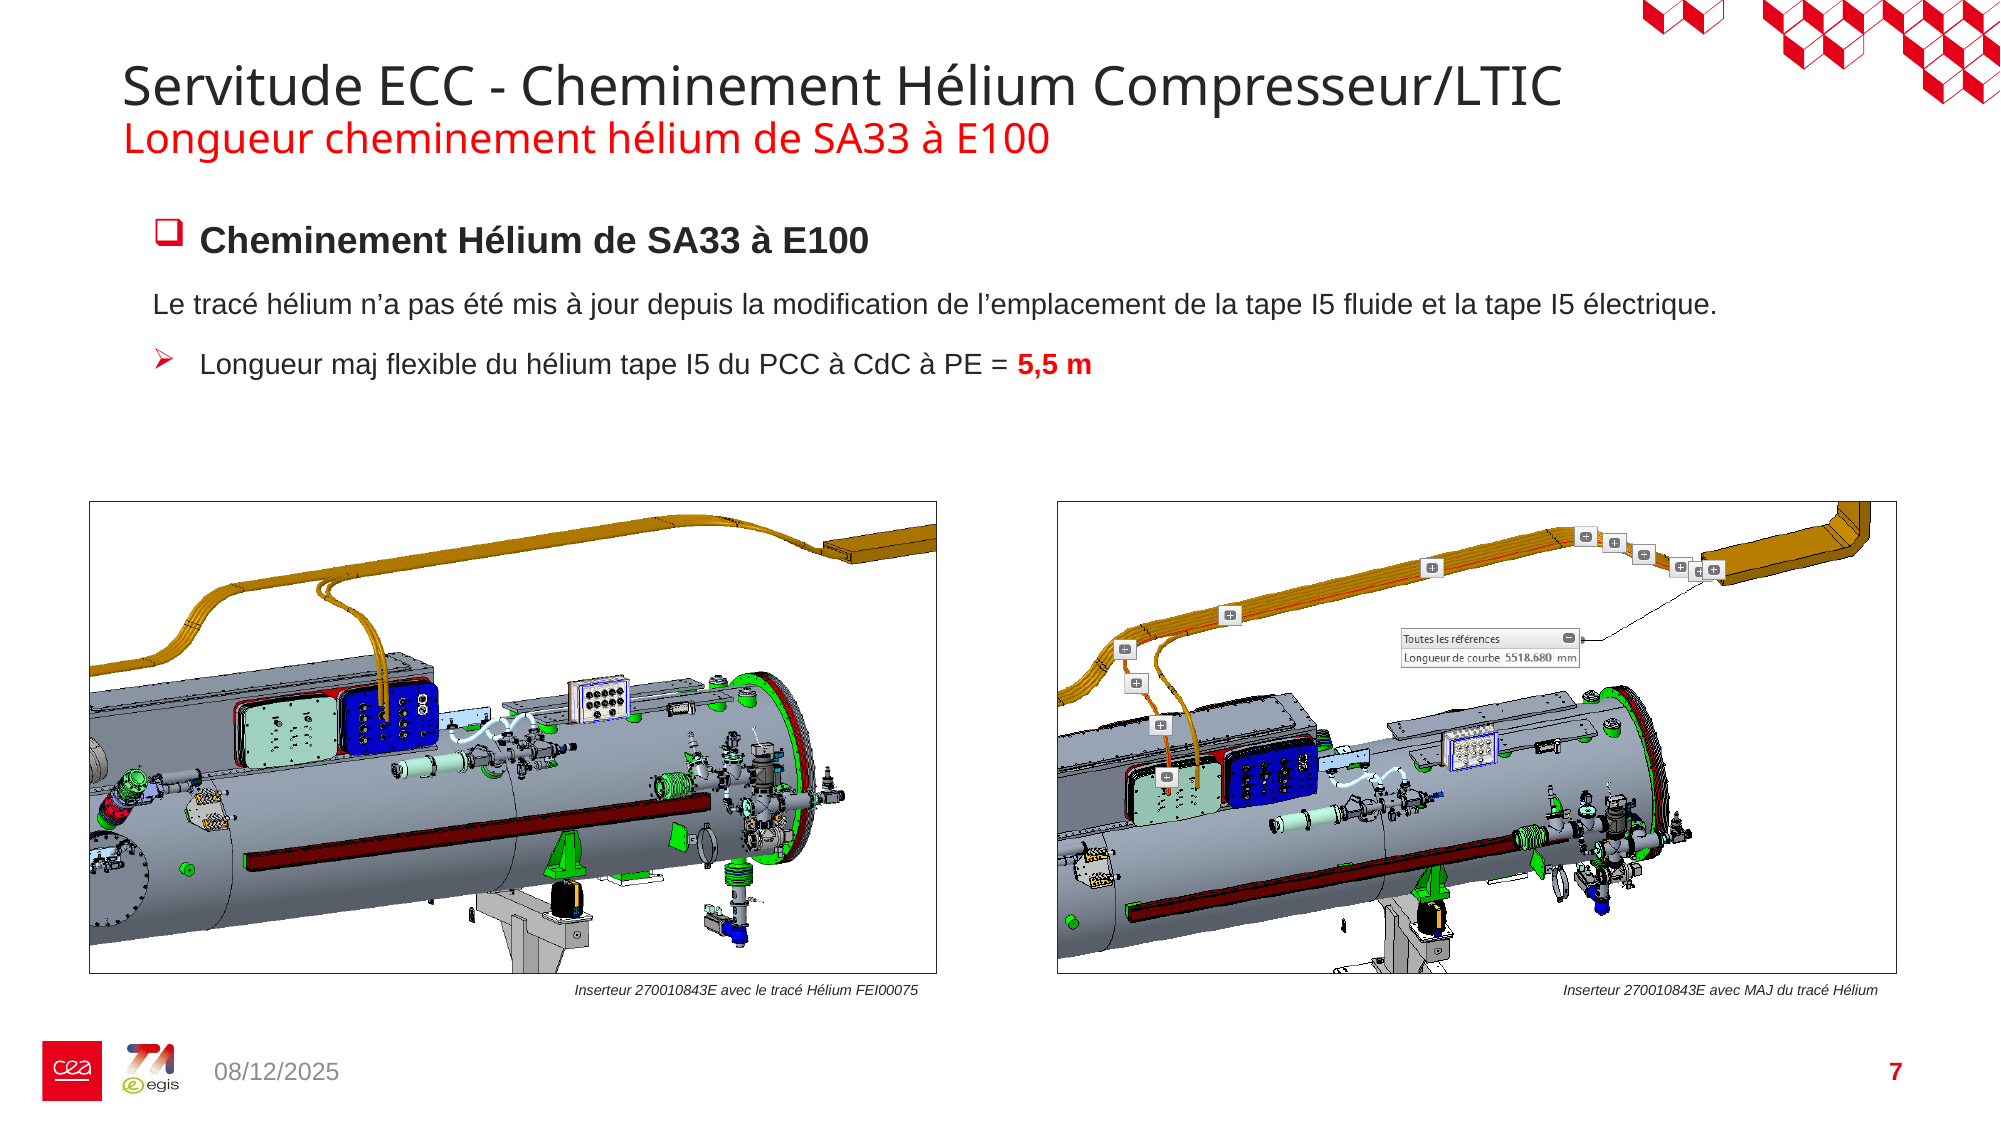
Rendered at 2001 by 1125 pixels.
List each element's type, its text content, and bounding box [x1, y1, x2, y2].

footer 08/12/2025 [199, 1040, 1571, 1101]
title Servitude ECC - Cheminement Hélium Compresseur/LTIC Longueur cheminement hélium de SA33 à E100 [122, 51, 1878, 195]
picture [1057, 501, 1897, 974]
picture [120, 1044, 182, 1097]
text_box Cheminement Hélium de SA33 à E100 Le tracé hélium n’a pas été mis à jour depuis la modification de l’emplacement de la tape I5 fluide et la tape I5 électrique. Longueur maj flexible du hélium tape I5 du PCC à CdC à PE = 5,5 m [137, 208, 1805, 436]
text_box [89, 501, 937, 1007]
text_box Inserteur 270010843E avec MAJ du tracé Hélium [1548, 974, 1894, 1006]
slide_number 7 [1804, 1040, 1919, 1101]
